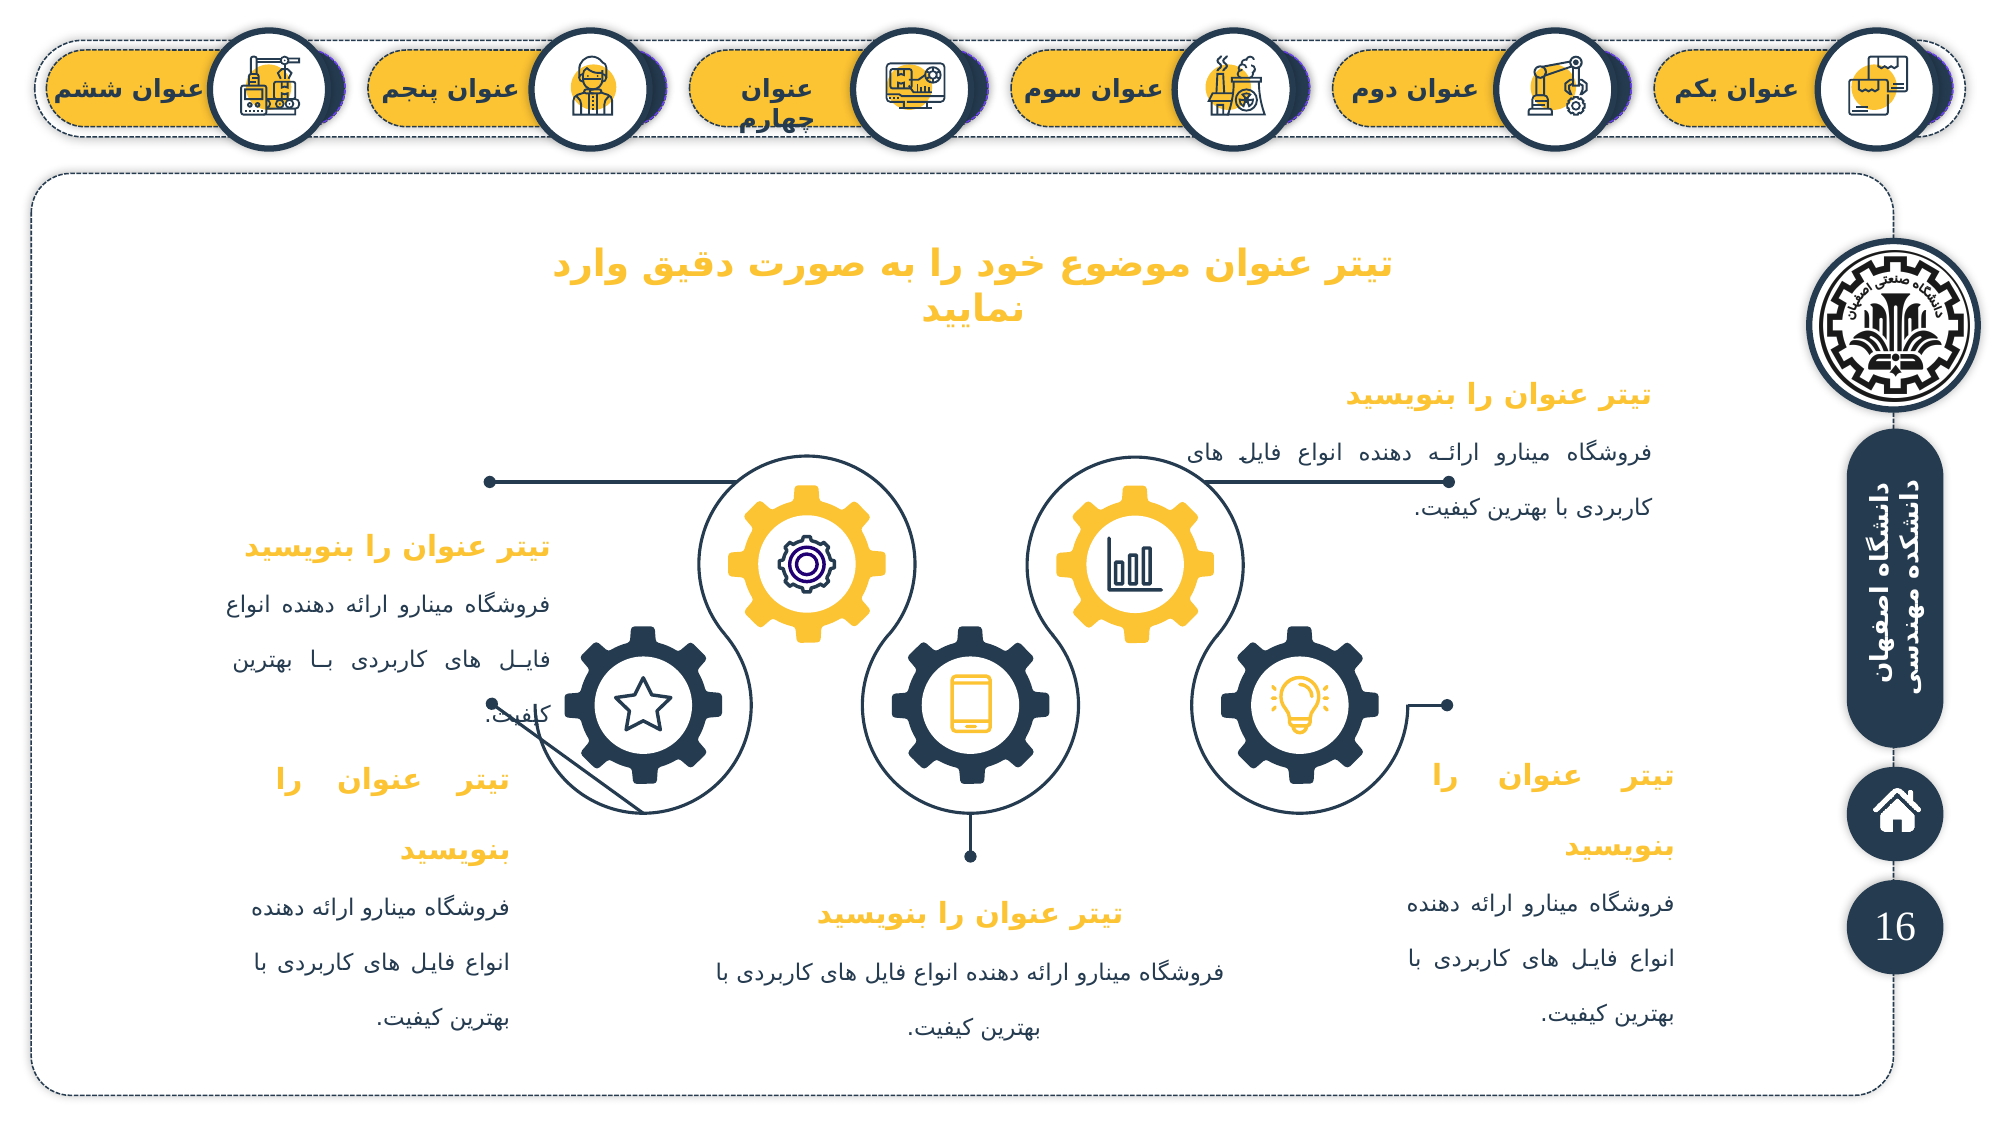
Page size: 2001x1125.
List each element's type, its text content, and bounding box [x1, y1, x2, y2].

text_box عنوان چهارم [690, 65, 864, 140]
picture [1873, 786, 1921, 833]
text_box تیتر عنوان را بنویسید فروشگاه مینارو ارائه دهنده انواع فایل های کاربردی با بهترین کیفیت. [1388, 714, 1690, 1034]
slide_number 16 [1846, 891, 1944, 952]
text_box عنوان سوم [1002, 65, 1186, 110]
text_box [885, 62, 946, 109]
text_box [1848, 55, 1909, 116]
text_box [240, 55, 301, 116]
text_box عنوان ششم [37, 65, 221, 110]
text_box تیتر عنوان را بنویسید فروشگاه مینارو ارائه دهنده انواع فایل های کاربردی با بهترین کیفیت. [1163, 332, 1668, 528]
text_box تیتر عنوان موضوع خود را به صورت دقیق وارد نمایید [528, 231, 1419, 337]
text_box تیتر عنوان را بنویسید فروشگاه مینارو ارائه دهنده انواع فایل های کاربردی با بهترین کیفیت. [236, 718, 526, 1038]
text_box عنوان دوم [1323, 65, 1507, 110]
text_box تیتر عنوان را بنویسید فروشگاه مینارو ارائه دهنده انواع فایل های کاربردی با بهترین کیفیت. [207, 484, 489, 735]
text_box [572, 55, 614, 116]
text_box دانشگاه اصفهان دانشکده مهندسی [1855, 426, 1931, 748]
text_box [614, 75, 618, 100]
text_box تیتر عنوان را بنویسید فروشگاه مینارو ارائه دهنده انواع فایل های کاربردی با بهترین کیفیت. [693, 857, 1248, 1047]
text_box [489, 455, 1449, 857]
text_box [1527, 55, 1588, 116]
picture [1819, 250, 1970, 402]
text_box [1207, 55, 1267, 116]
text_box عنوان یکم [1645, 65, 1829, 110]
text_box عنوان پنجم [358, 65, 543, 110]
